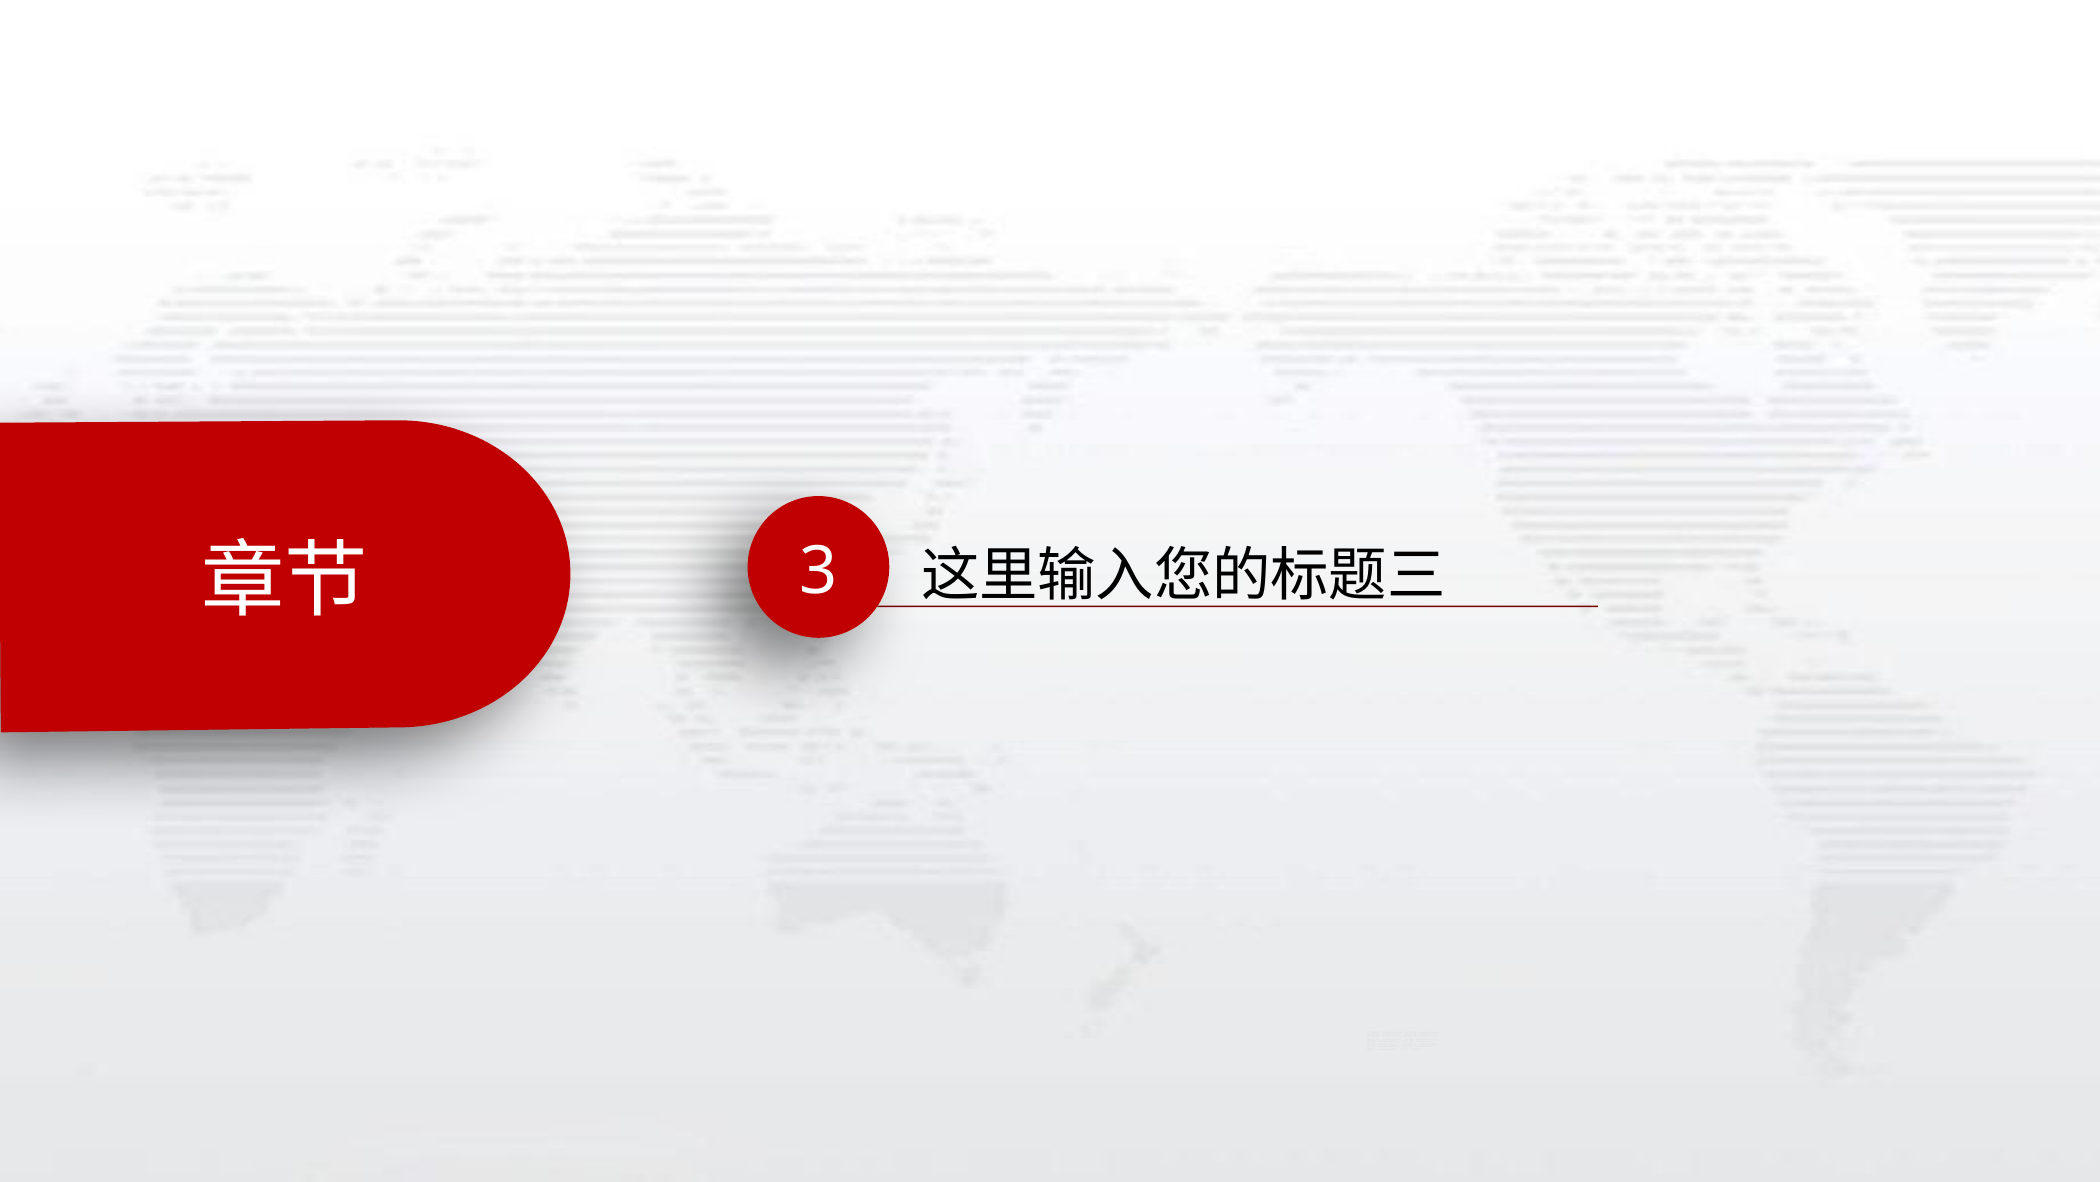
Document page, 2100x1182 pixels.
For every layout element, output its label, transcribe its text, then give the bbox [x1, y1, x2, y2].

text_box 3 [745, 493, 892, 640]
text_box 这里输入您的标题三 [903, 607, 1464, 617]
text_box 这里输入您的标题三 [903, 528, 1464, 606]
text_box 章节 [0, 418, 573, 735]
picture [0, 0, 2100, 1182]
